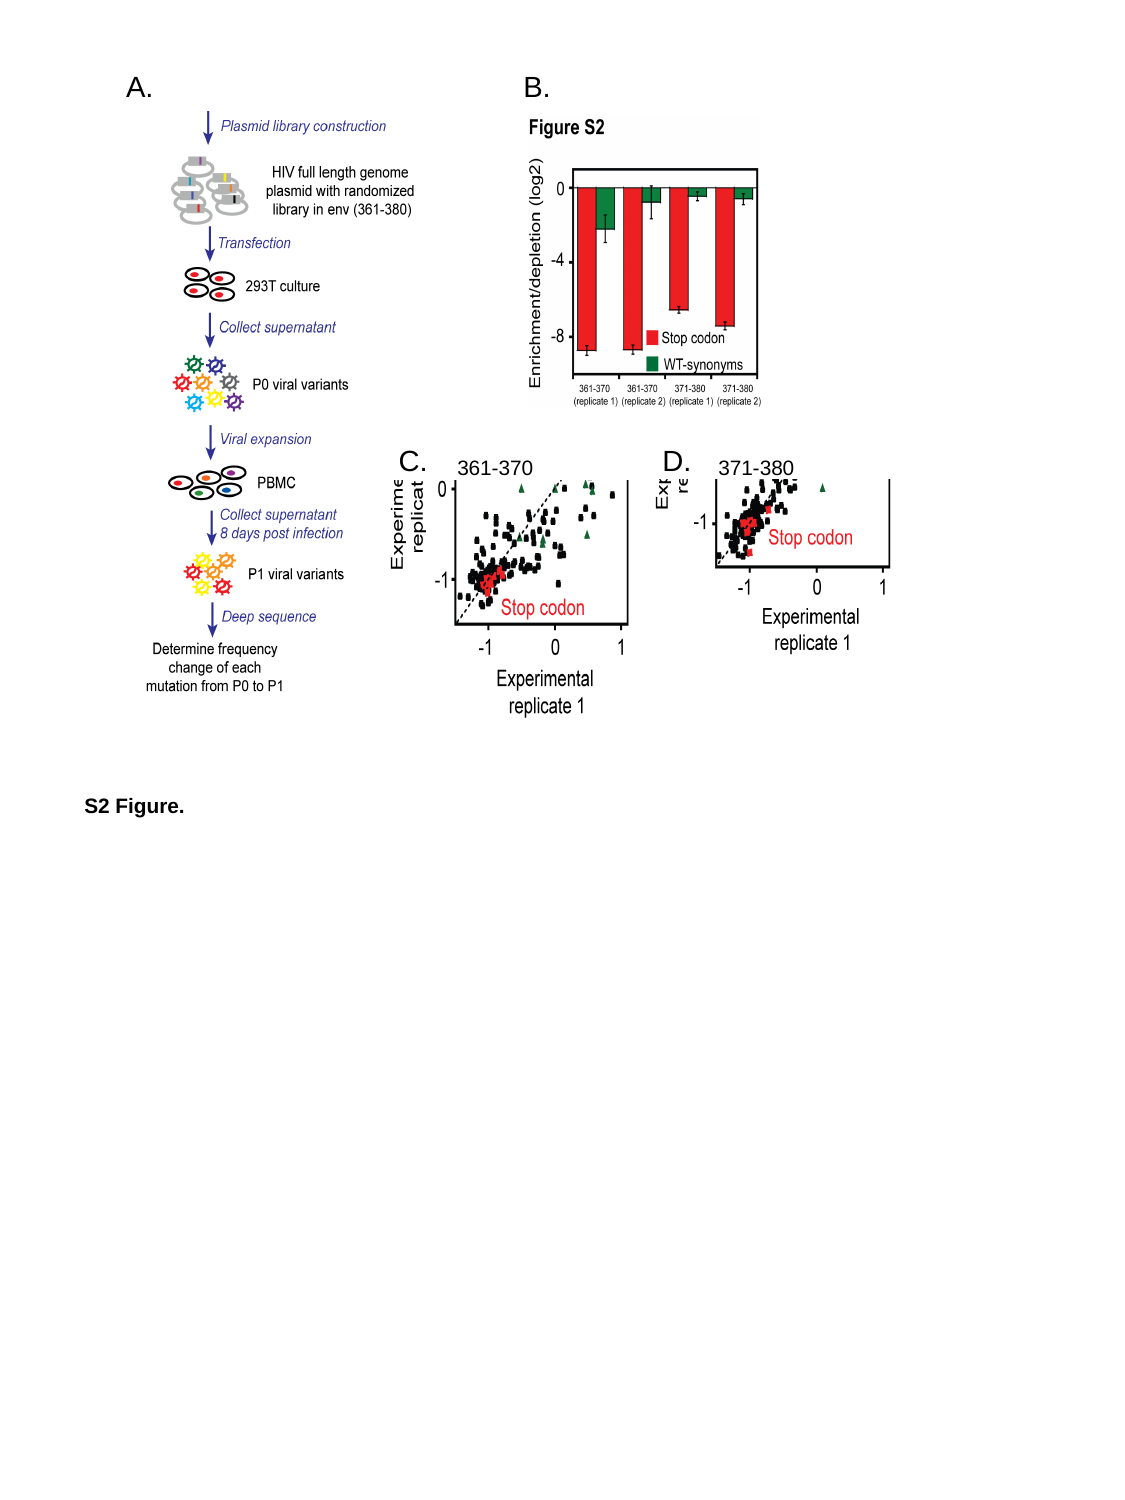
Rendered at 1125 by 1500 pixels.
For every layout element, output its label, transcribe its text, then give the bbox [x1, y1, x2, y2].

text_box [383, 434, 891, 745]
picture [527, 116, 761, 408]
text_box A. [111, 61, 169, 111]
text_box S2 Figure. [69, 777, 238, 827]
text_box B. [508, 61, 567, 111]
picture [122, 111, 429, 742]
